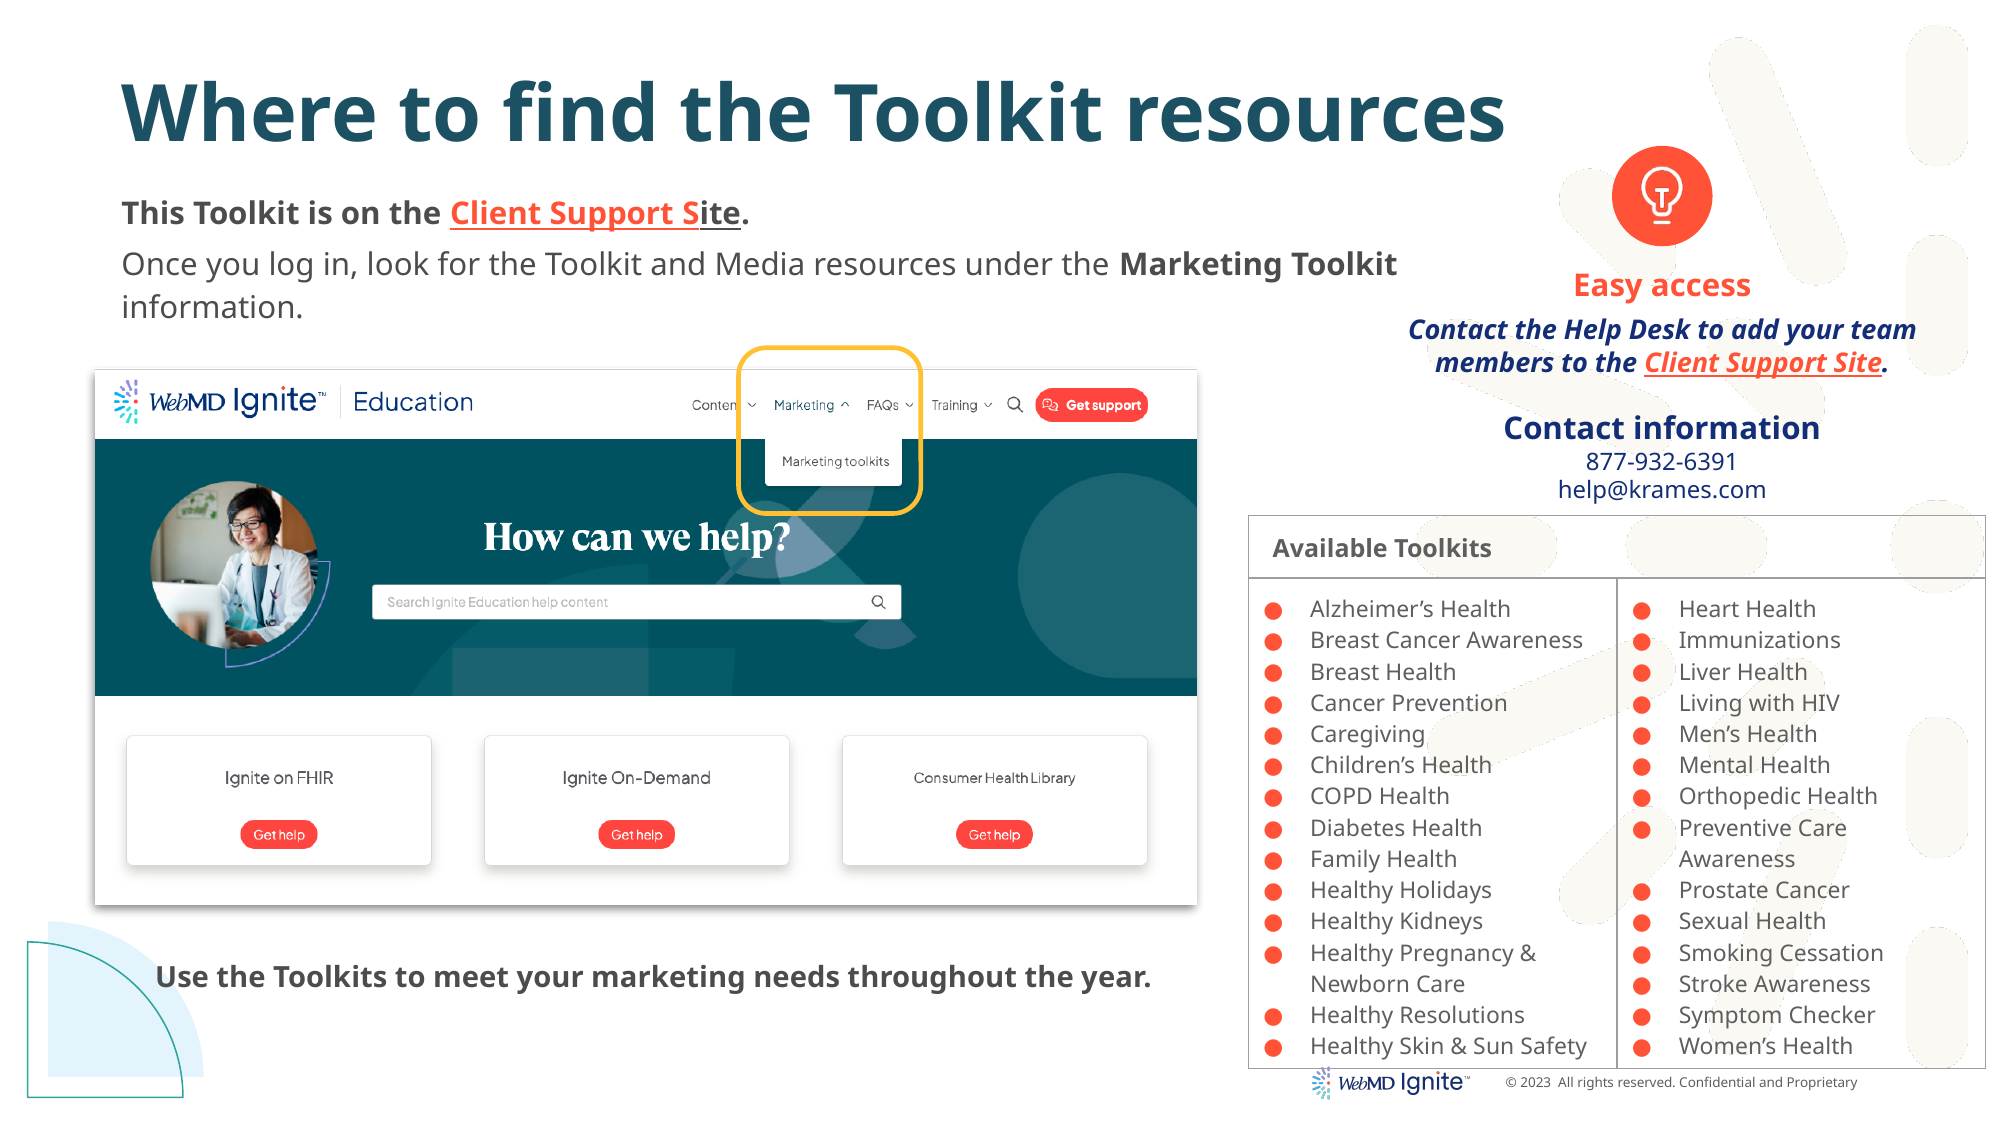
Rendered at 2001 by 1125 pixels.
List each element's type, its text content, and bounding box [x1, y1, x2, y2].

text_box Use the Toolkits to meet your marketing needs throughout the year. [141, 952, 1174, 994]
picture [1308, 1069, 1474, 1103]
text_box Easy access Contact the Help Desk to add your team members to the Client Support Site. Contact information 877-932-6391 help@krames.com [1364, 250, 1961, 515]
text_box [1611, 145, 1713, 247]
picture [95, 368, 1197, 905]
title Where to find the Toolkit resources [121, 0, 1864, 166]
table_header Available Toolkits [1249, 516, 1985, 577]
text_box [740, 347, 920, 366]
text_box This Toolkit is on the Client Support Site. [121, 187, 1353, 237]
text_box Once you log in, look for the Toolkit and Media resources under the Marketing Toolkit information. [121, 238, 1473, 325]
table_cell Alzheimer’s Health Breast Cancer Awareness Breast Health Cancer Prevention Caregiving Children’s Health COPD Health Diabetes Health Family Health Healthy Holidays Healthy Kidneys Healthy Pregnancy & Newborn Care Healthy Resolutions Healthy Skin & Sun Safety [1249, 579, 1616, 1068]
table_cell Heart Health Immunizations Liver Health Living with HIV Men’s Health Mental Health Orthopedic Health Preventive Care Awareness Prostate Cancer Sexual Health Smoking Cessation Stroke Awareness Symptom Checker Women’s Health [1618, 579, 1985, 1068]
